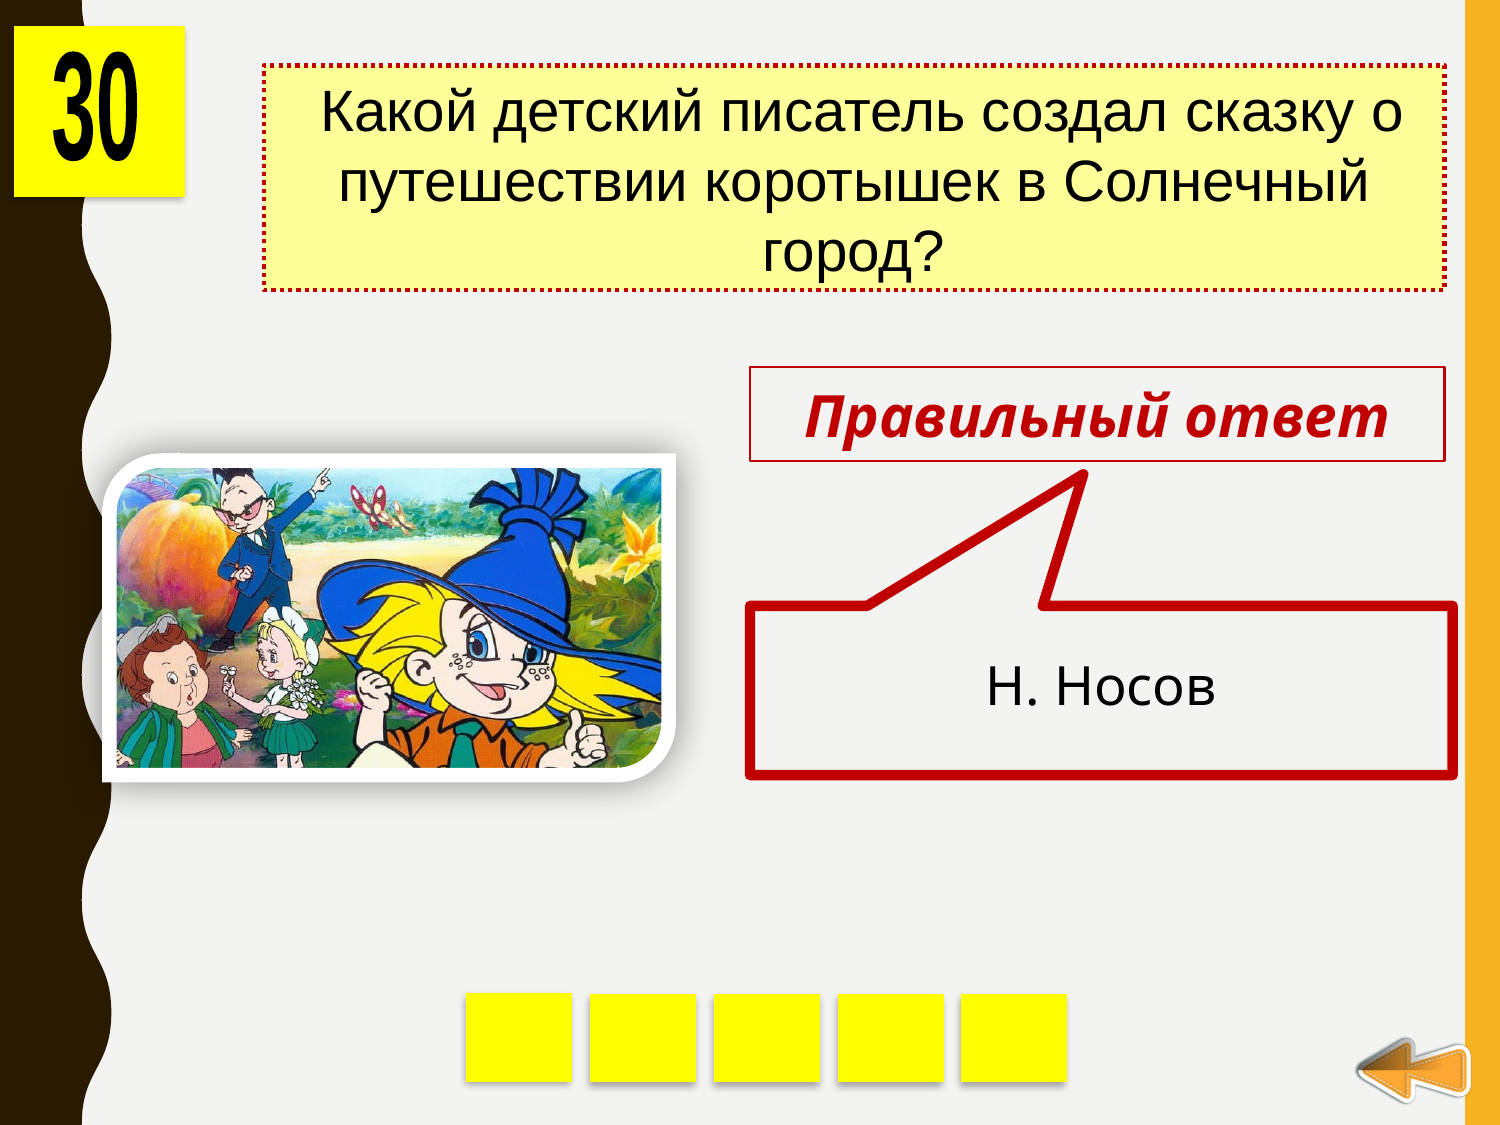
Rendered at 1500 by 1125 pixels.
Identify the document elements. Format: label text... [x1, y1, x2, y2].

text_box Правильный ответ [749, 366, 1446, 462]
picture [109, 460, 669, 776]
text_box [713, 994, 821, 1083]
picture [1352, 1036, 1472, 1106]
text_box Н. Носов [748, 473, 1454, 777]
text_box [465, 993, 573, 1082]
text_box [13, 25, 185, 198]
text_box Какой детский писатель создал сказку о путешествии коротышек в Солнечный город? [263, 65, 1445, 291]
text_box [837, 994, 944, 1083]
text_box [960, 994, 1068, 1083]
text_box [589, 994, 697, 1083]
